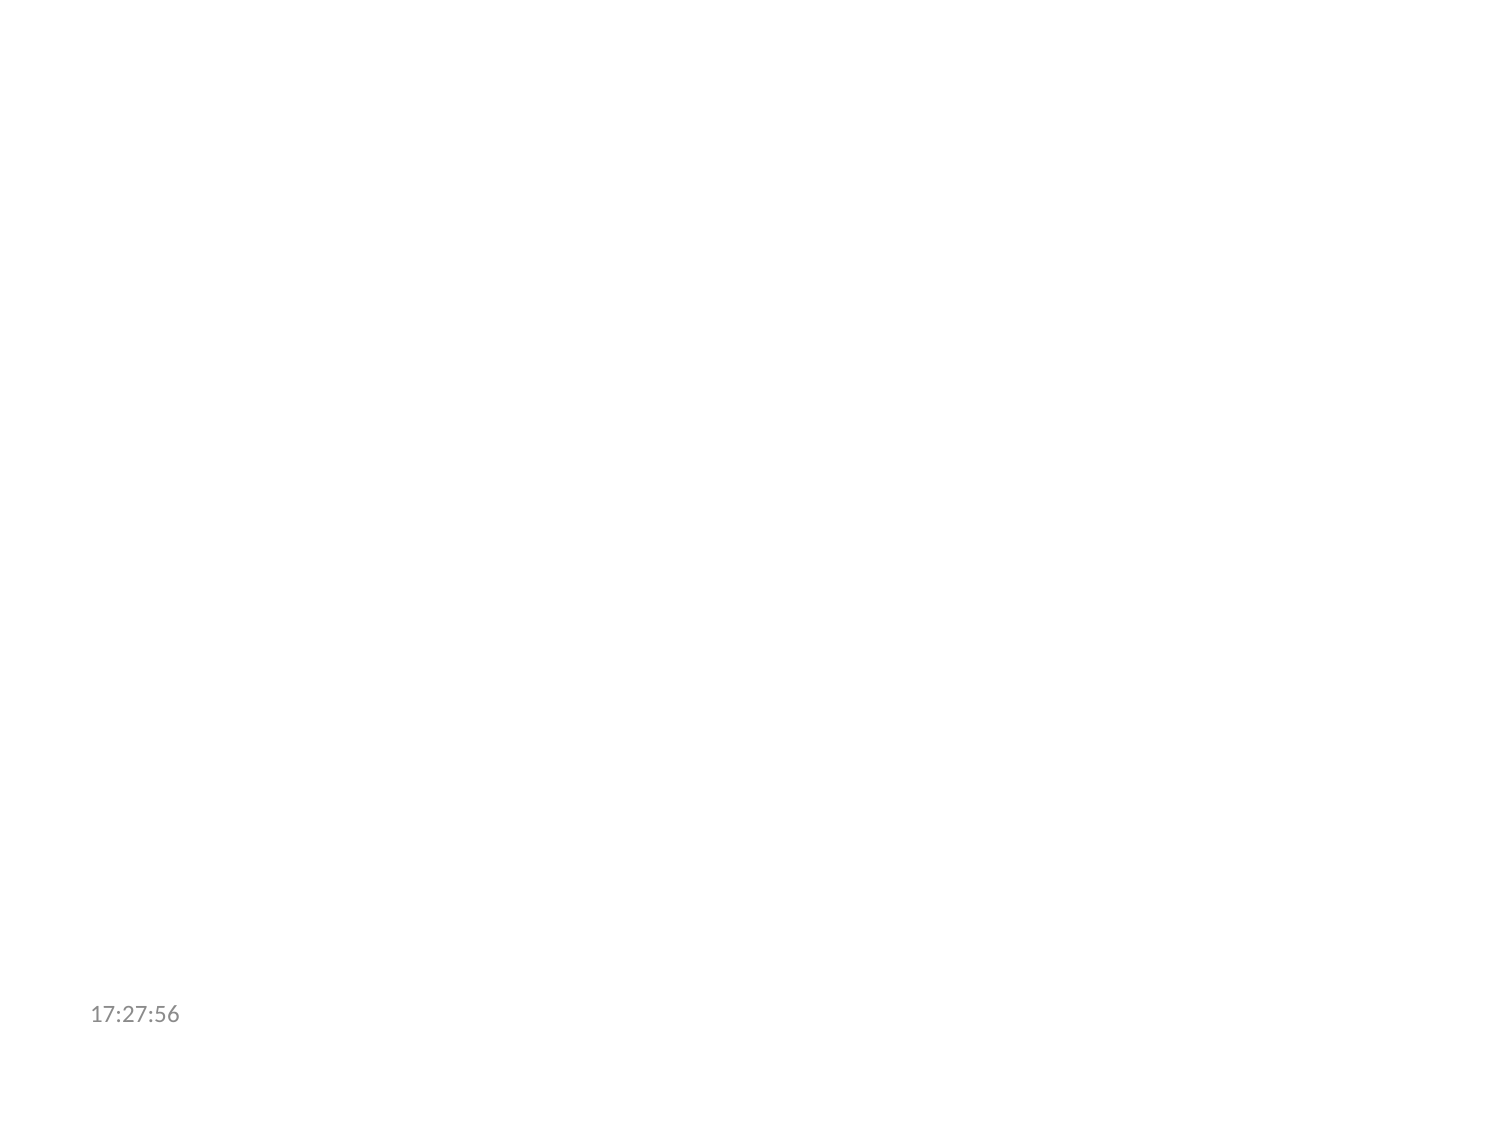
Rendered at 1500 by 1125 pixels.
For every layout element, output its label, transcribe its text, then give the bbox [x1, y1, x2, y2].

text_box 15:35:09 [75, 982, 425, 1043]
